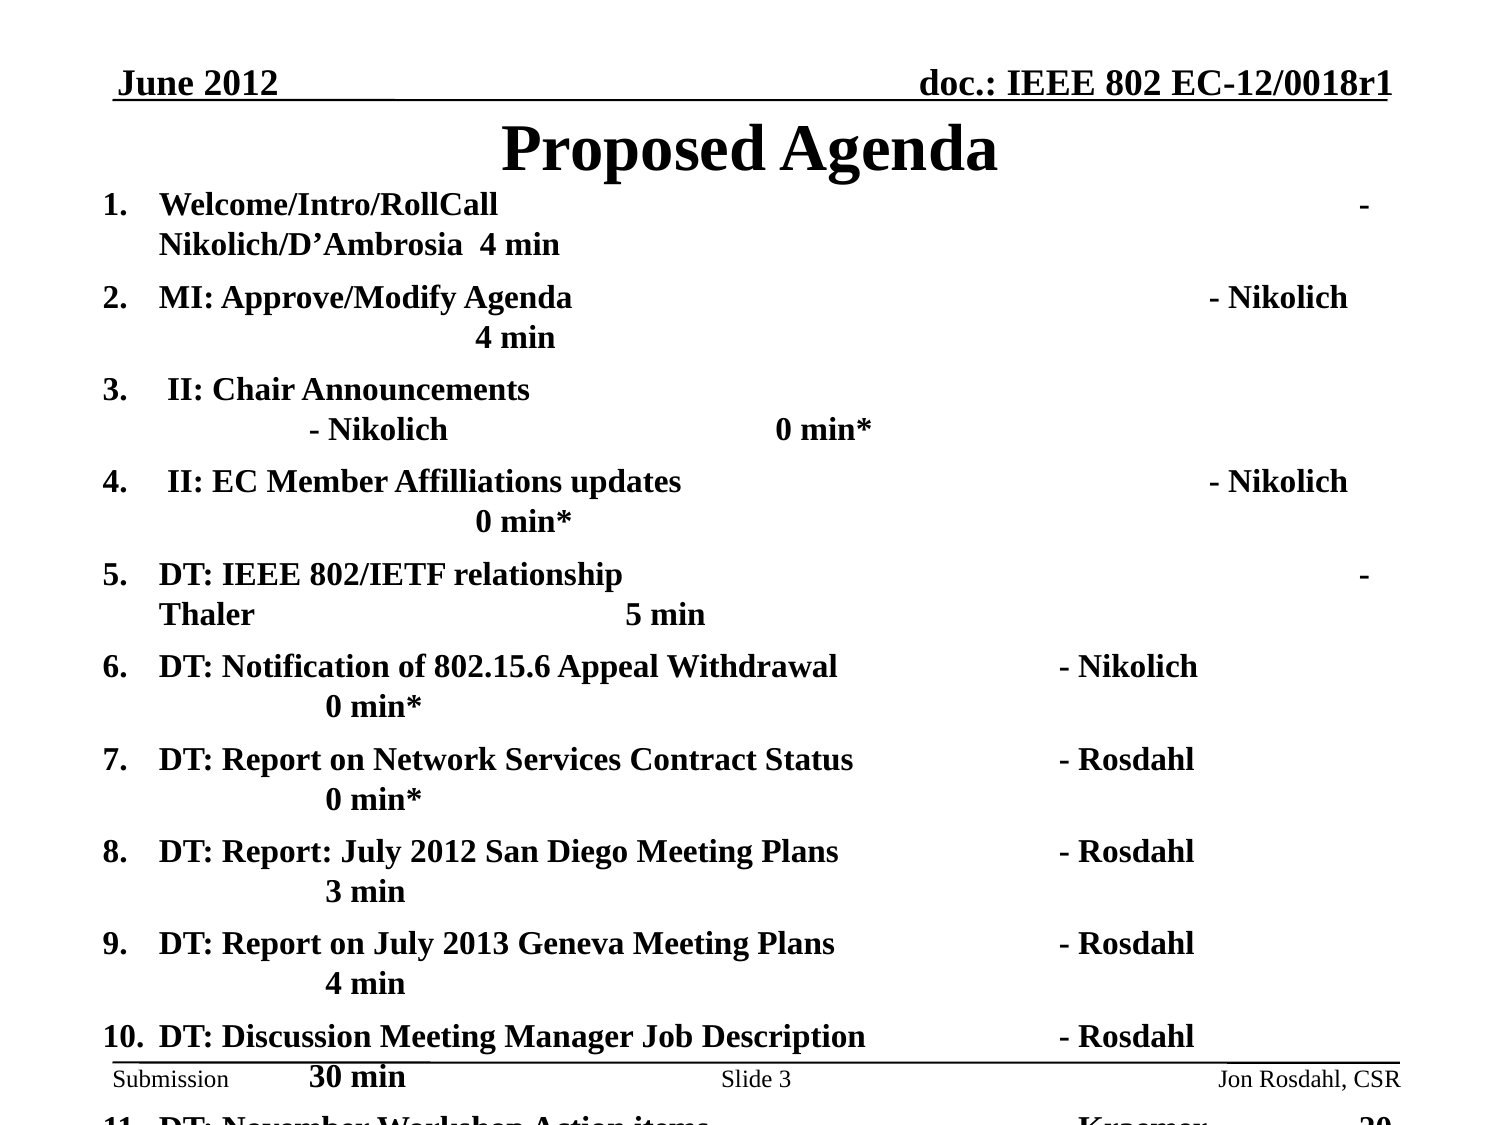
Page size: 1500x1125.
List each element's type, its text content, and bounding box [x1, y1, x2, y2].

footer Jon Rosdahl, CSR [1031, 1063, 1402, 1093]
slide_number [116, 58, 507, 104]
slide_number Slide 3 [712, 1063, 800, 1123]
title Proposed Agenda [112, 111, 1388, 174]
list Welcome/Intro/RollCall - Nikolich/D’Ambrosia 4 min MI: Approve/Modify Agenda - Nikolich 4 min II: Chair Announcements - Nikolich 0 min* II: EC Member Affilliations updates - Nikolich 0 min* DT: IEEE 802/IETF relationship - Thaler 5 min DT: Notification of 802.15.6 Appeal Withdrawal - Nikolich 0 min* DT: Report on Network Services Contract Status - Rosdahl 0 min* DT: Report: July 2012 San Diego Meeting Plans - Rosdahl 3 min DT: Report on July 2013 Geneva Meeting Plans - Rosdahl 4 min DT: Discussion Meeting Manager Job Description - Rosdahl 30 min DT: November Workshop Action items - Kraemer 20 min ME: 802.22.2 – Sponsor Ballot Completion - Mody 10 min DT: Proposed change to Ops Manual Section 11 - Chaplin 10 min DT: IMAT support for Participation less than 75% of a mtg. - Thaler 10 min DT: Report on Single Sales Channel Update - McCabe 3 min AOB - 12 min [87, 174, 1438, 1063]
